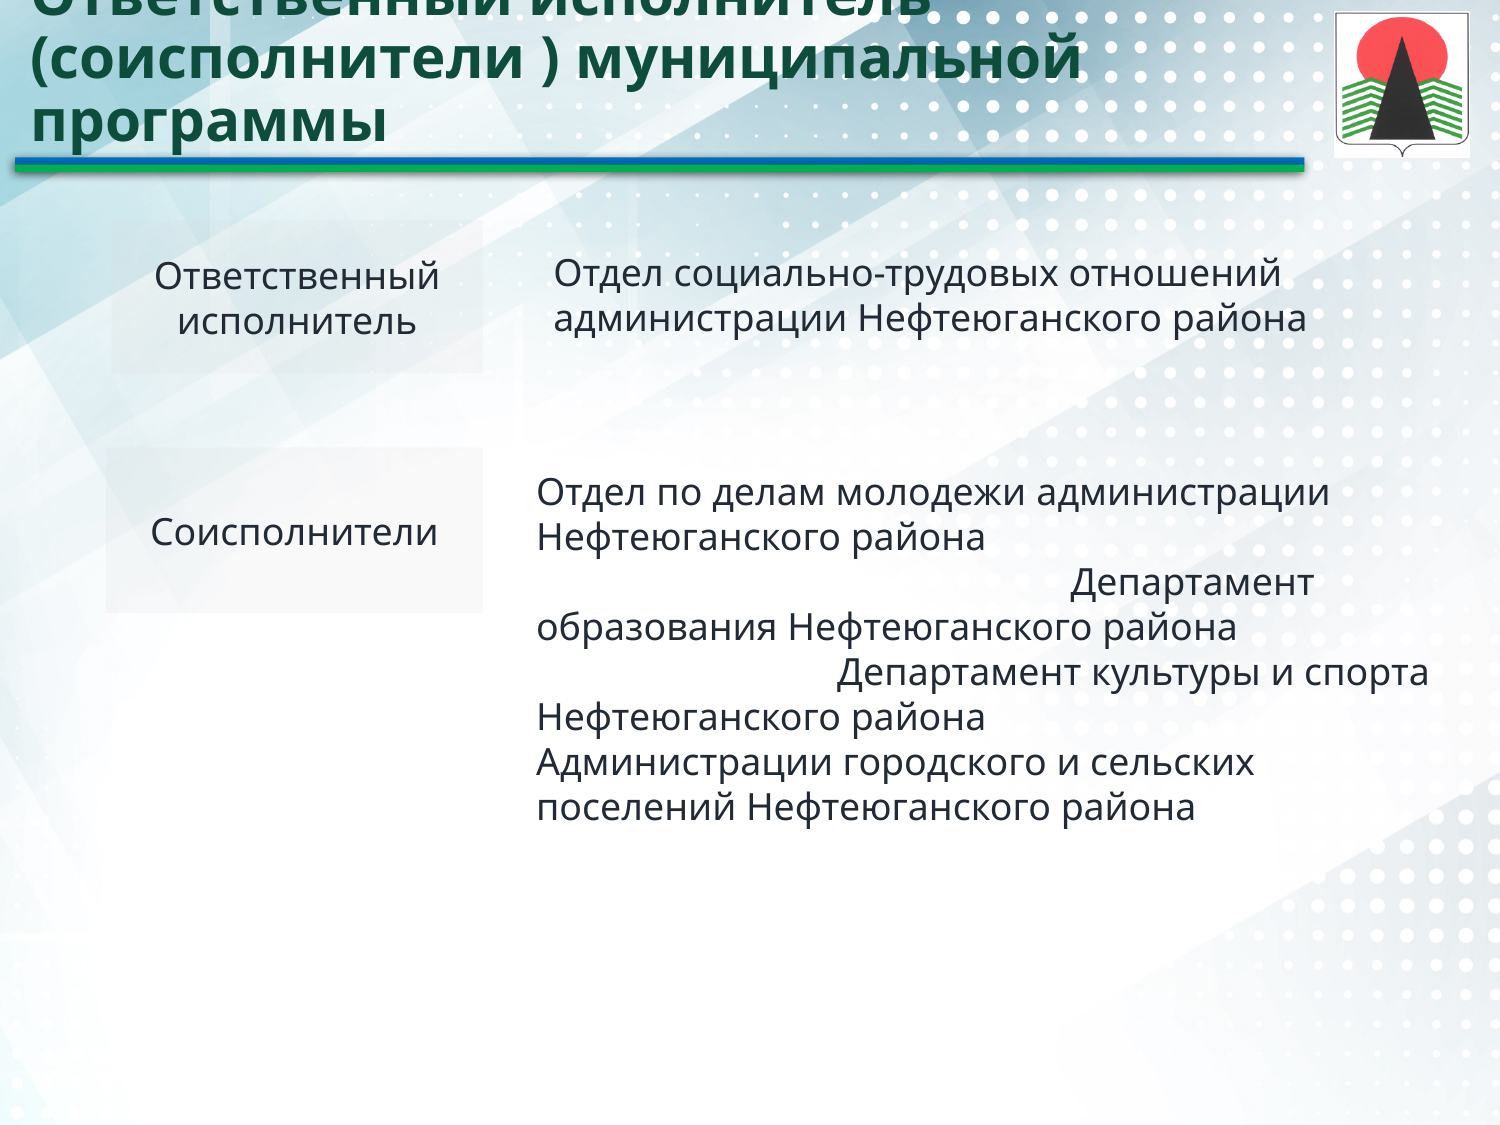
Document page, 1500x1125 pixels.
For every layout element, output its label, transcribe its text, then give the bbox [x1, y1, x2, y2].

text_box Соисполнители [105, 446, 484, 614]
text_box Ответственный исполнитель (соисполнители ) муниципальной программы [15, 14, 1434, 162]
text_box Ответственный исполнитель [111, 219, 484, 374]
text_box Отдел по делам молодежи администрации Нефтеюганского района Департамент образования Нефтеюганского района Департамент культуры и спорта Нефтеюганского района Администрации городского и сельских поселений Нефтеюганского района [521, 460, 1470, 836]
text_box Отдел социально-трудовых отношений администрации Нефтеюганского района [538, 241, 1453, 347]
picture [0, 0, 1500, 1125]
text_box [354, 241, 395, 307]
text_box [15, 157, 1305, 172]
